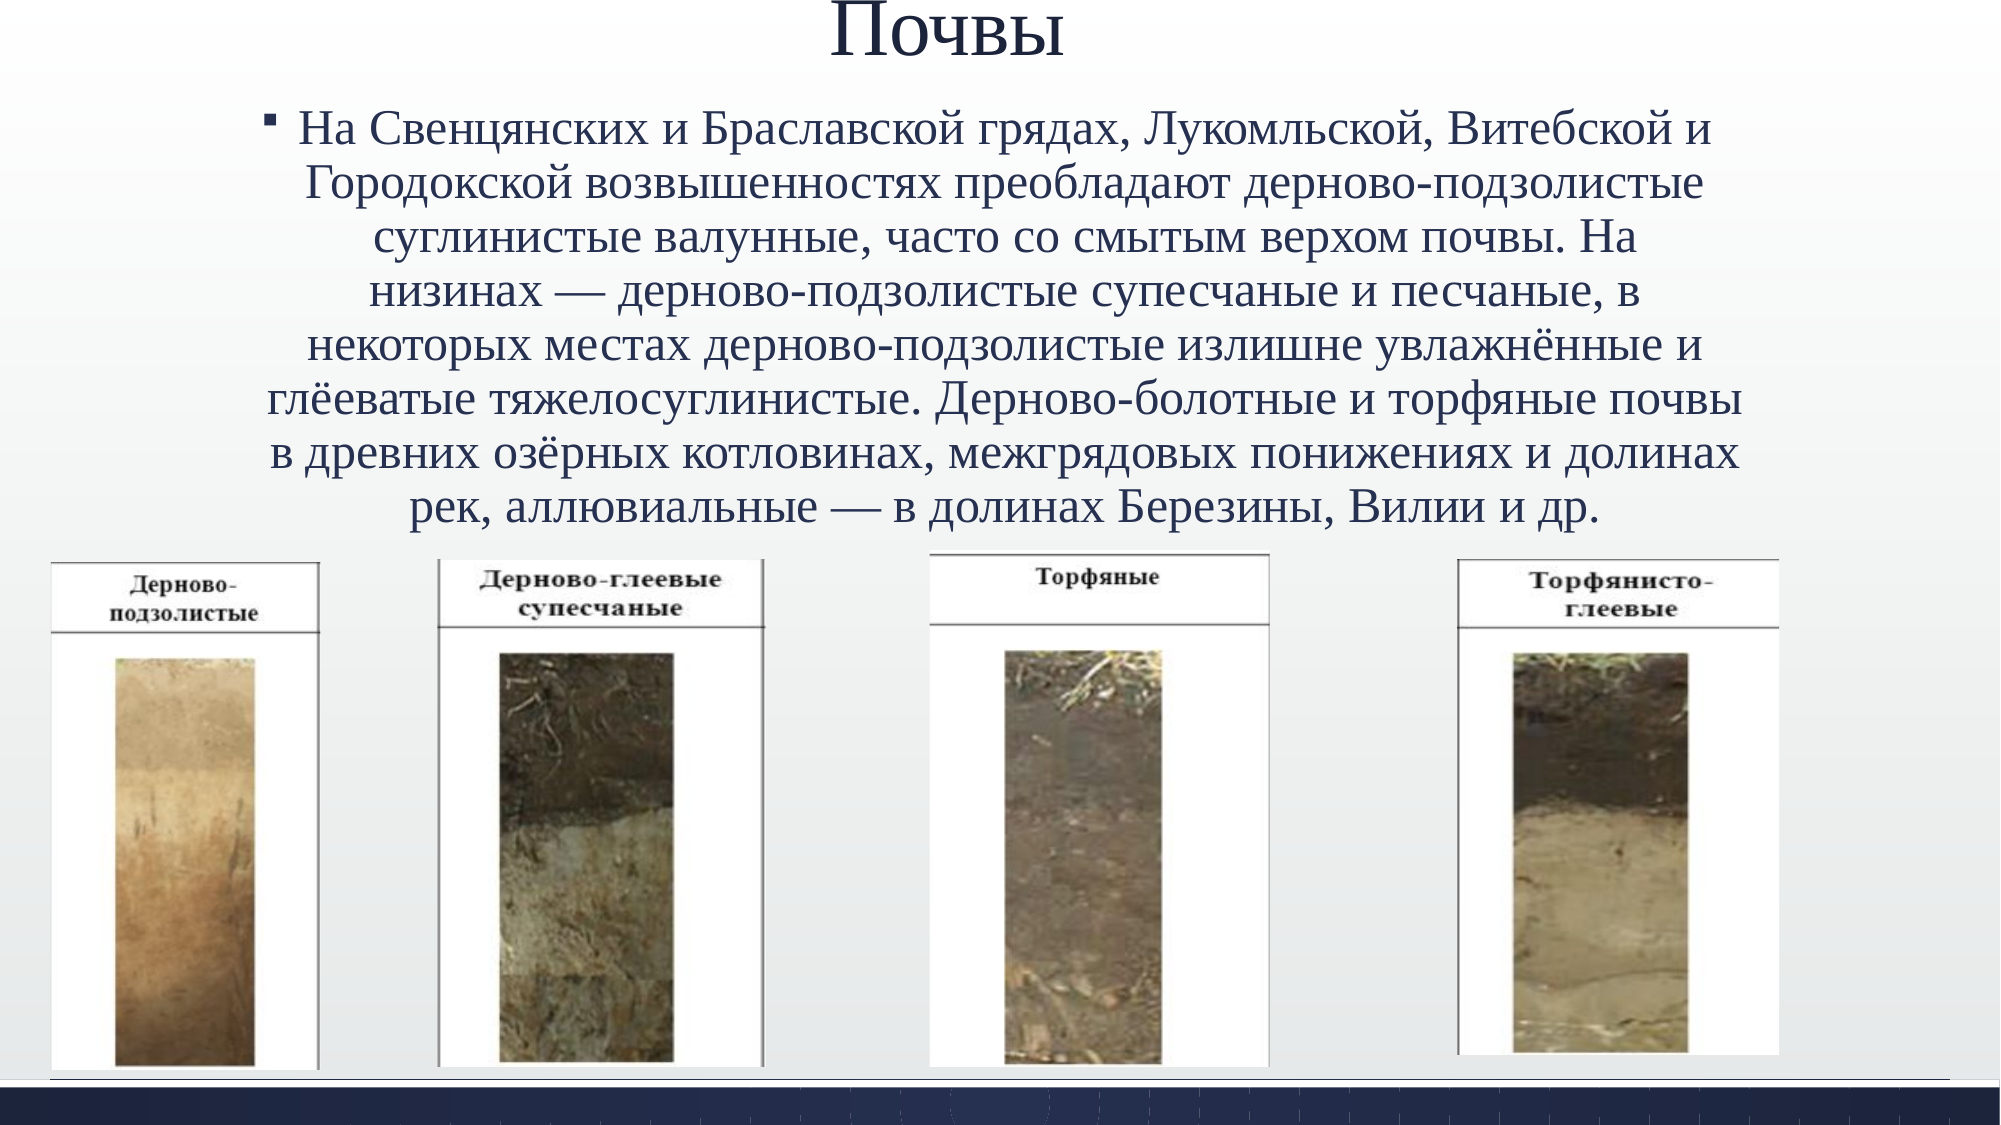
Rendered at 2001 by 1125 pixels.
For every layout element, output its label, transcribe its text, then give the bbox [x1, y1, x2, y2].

picture [50, 562, 321, 1070]
title Почвы [167, 35, 1728, 182]
list На Свенцянских и Браславской грядах, Лукомльской, Витебской и Городокской возвышенностях преобладают дерново-подзолистые суглинистые валунные, часто со смытым верхом почвы. На низинах — дерново-подзолистые супесчаные и песчаные, в некоторых местах дерново-подзолистые излишне увлажнённые и глёеватые тяжелосуглинистые. Дерново-болотные и торфяные почвы в древних озёрных котловинах, межгрядовых понижениях и долинах рек, аллювиальные — в долинах Березины, Вилии и др. [203, 93, 1764, 551]
picture [929, 550, 1270, 1067]
picture [1456, 559, 1780, 1055]
picture [437, 559, 766, 1067]
